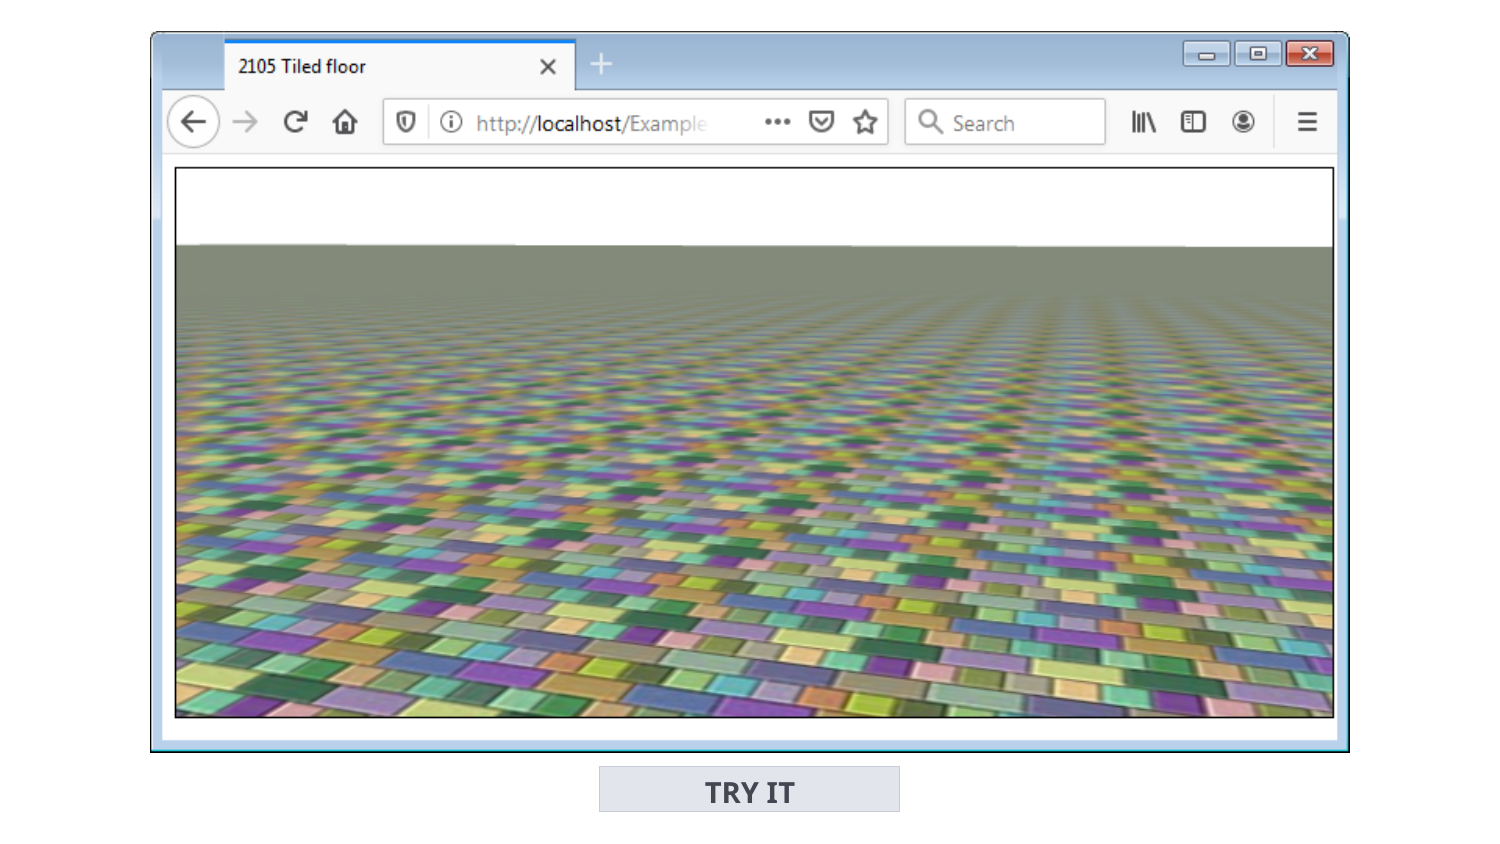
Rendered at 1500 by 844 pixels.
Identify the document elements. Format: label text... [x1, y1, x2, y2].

picture [149, 31, 1351, 753]
text_box TRY IT [599, 766, 900, 812]
